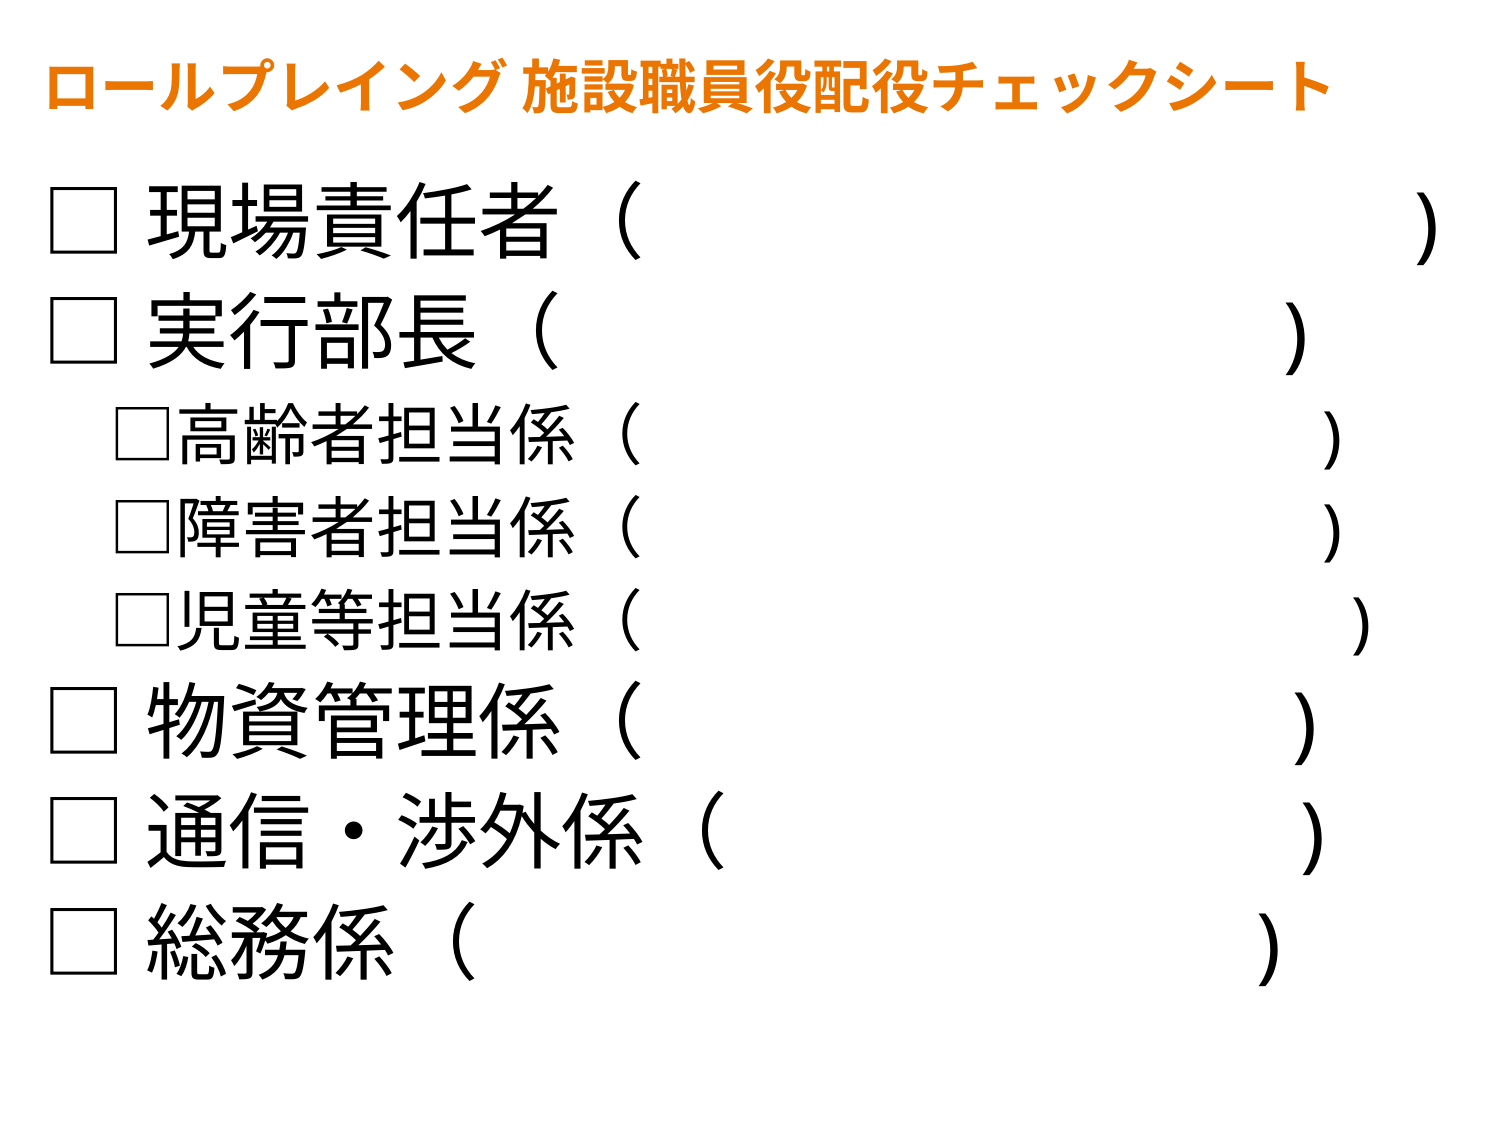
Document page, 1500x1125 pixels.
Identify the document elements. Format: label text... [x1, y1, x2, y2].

list □現場責任者（ ) □実行部長（ ) □高齢者担当係（ ) □障害者担当係（ ) □児童等担当係（ ) □物資管理係（ ) □通信・渉外係（ ) □総務係（ ) [27, 172, 1471, 1071]
title ロールプレイング 施設職員役配役チェックシート [27, 47, 1452, 131]
